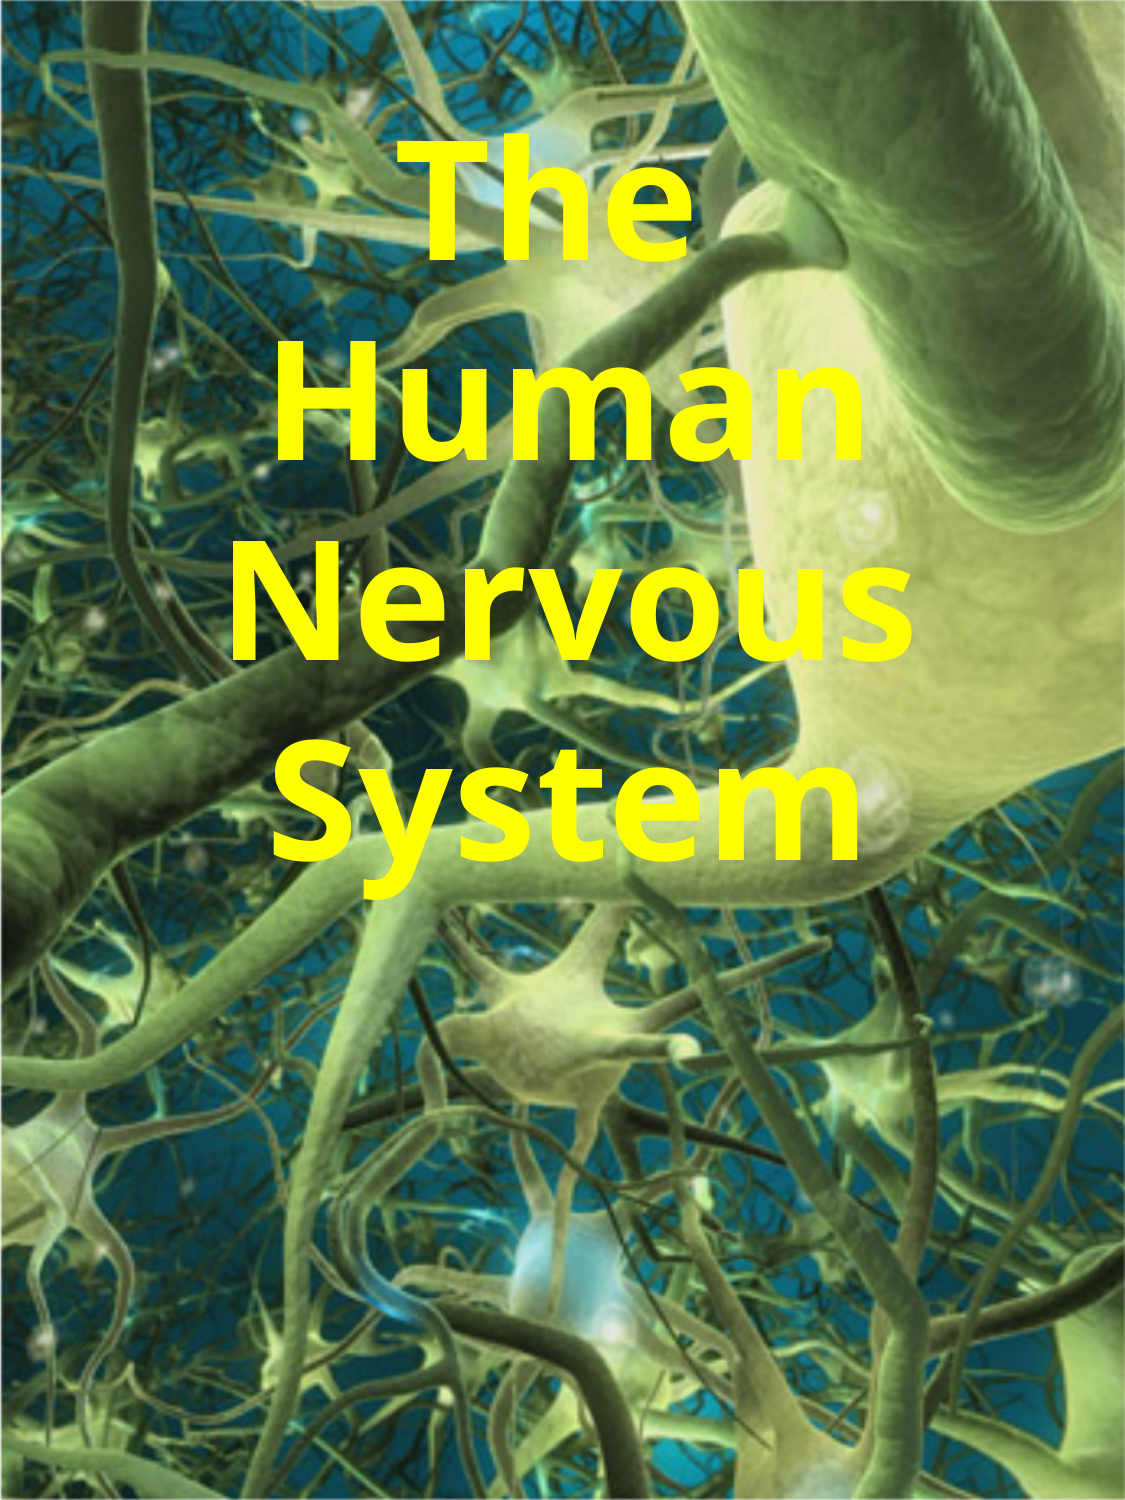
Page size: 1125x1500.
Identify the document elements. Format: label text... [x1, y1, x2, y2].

picture [0, 2, 1125, 1498]
title The Human Nervous System [75, 75, 1063, 185]
